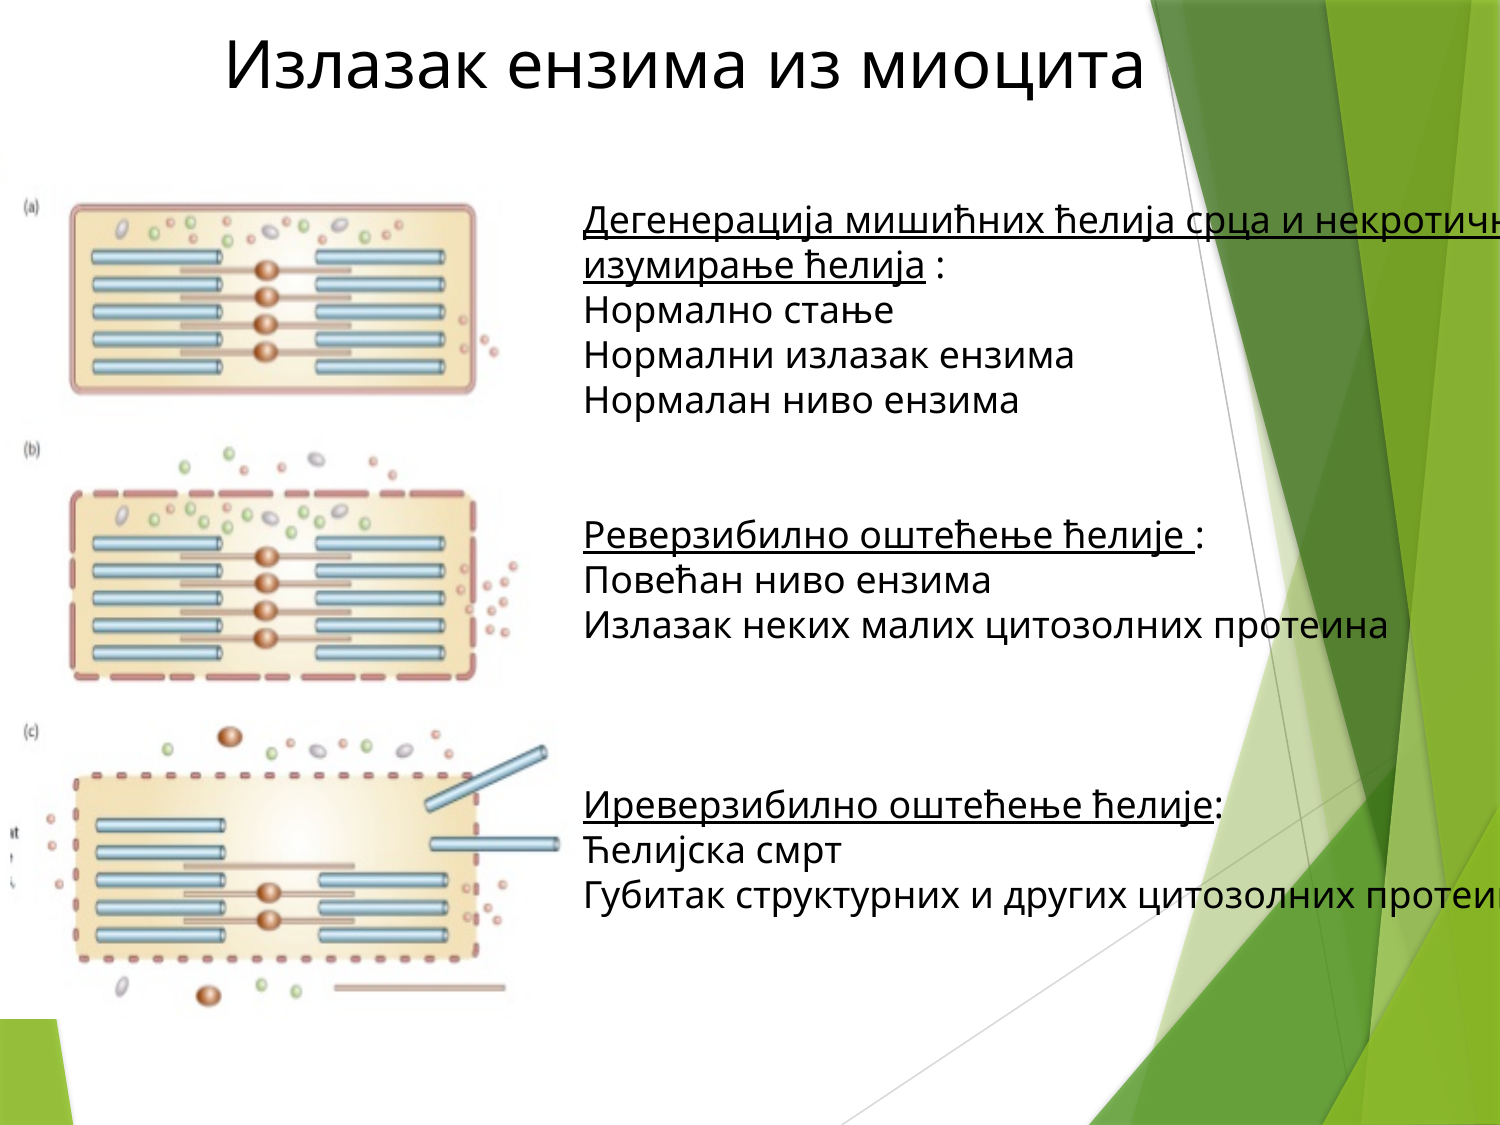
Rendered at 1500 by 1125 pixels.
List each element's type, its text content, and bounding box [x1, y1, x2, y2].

picture [0, 143, 637, 1019]
text_box Дегенерација мишићних ћелија срца и некротично изумирање ћелија : Нормално стање Нормални излазак ензима Нормалан ниво ензима Реверзибилно оштећење ћелије : Повећан ниво ензима Излазак неких малих цитозолних протеина Иреверзибилно оштећење ћелије: Ћелијска смрт Губитак структурних и других цитозолних протеина [568, 8, 1500, 924]
text_box Излазак ензима из миоцита [208, 14, 1180, 110]
